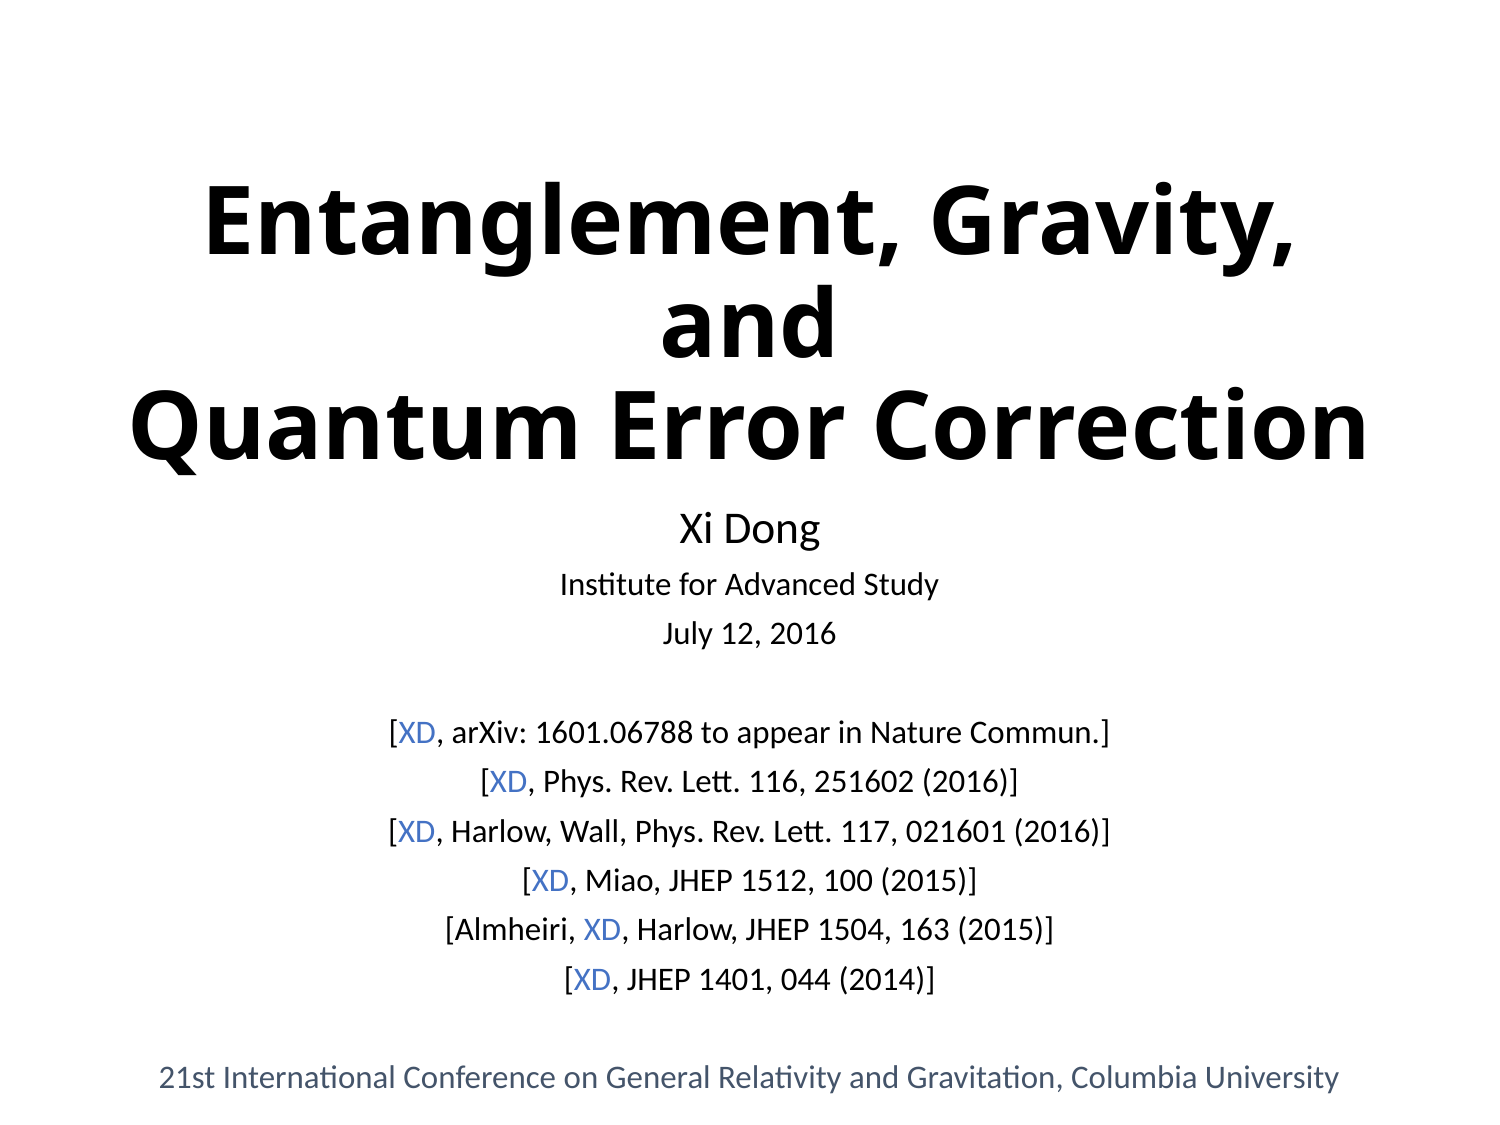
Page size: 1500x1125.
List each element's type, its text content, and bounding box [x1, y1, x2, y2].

subtitle Xi Dong Institute for Advanced Study July 12, 2016 [XD, arXiv: 1601.06788 to appear in Nature Commun.] [XD, Phys. Rev. Lett. 116, 251602 (2016)] [XD, Harlow, Wall, Phys. Rev. Lett. 117, 021601 (2016)] [XD, Miao, JHEP 1512, 100 (2015)] [Almheiri, XD, Harlow, JHEP 1504, 163 (2015)] [XD, JHEP 1401, 044 (2014)] 21st International Conference on General Relativity and Gravitation, Columbia University [112, 496, 1388, 1106]
title Entanglement, Gravity, and Quantum Error Correction [112, 95, 1388, 488]
